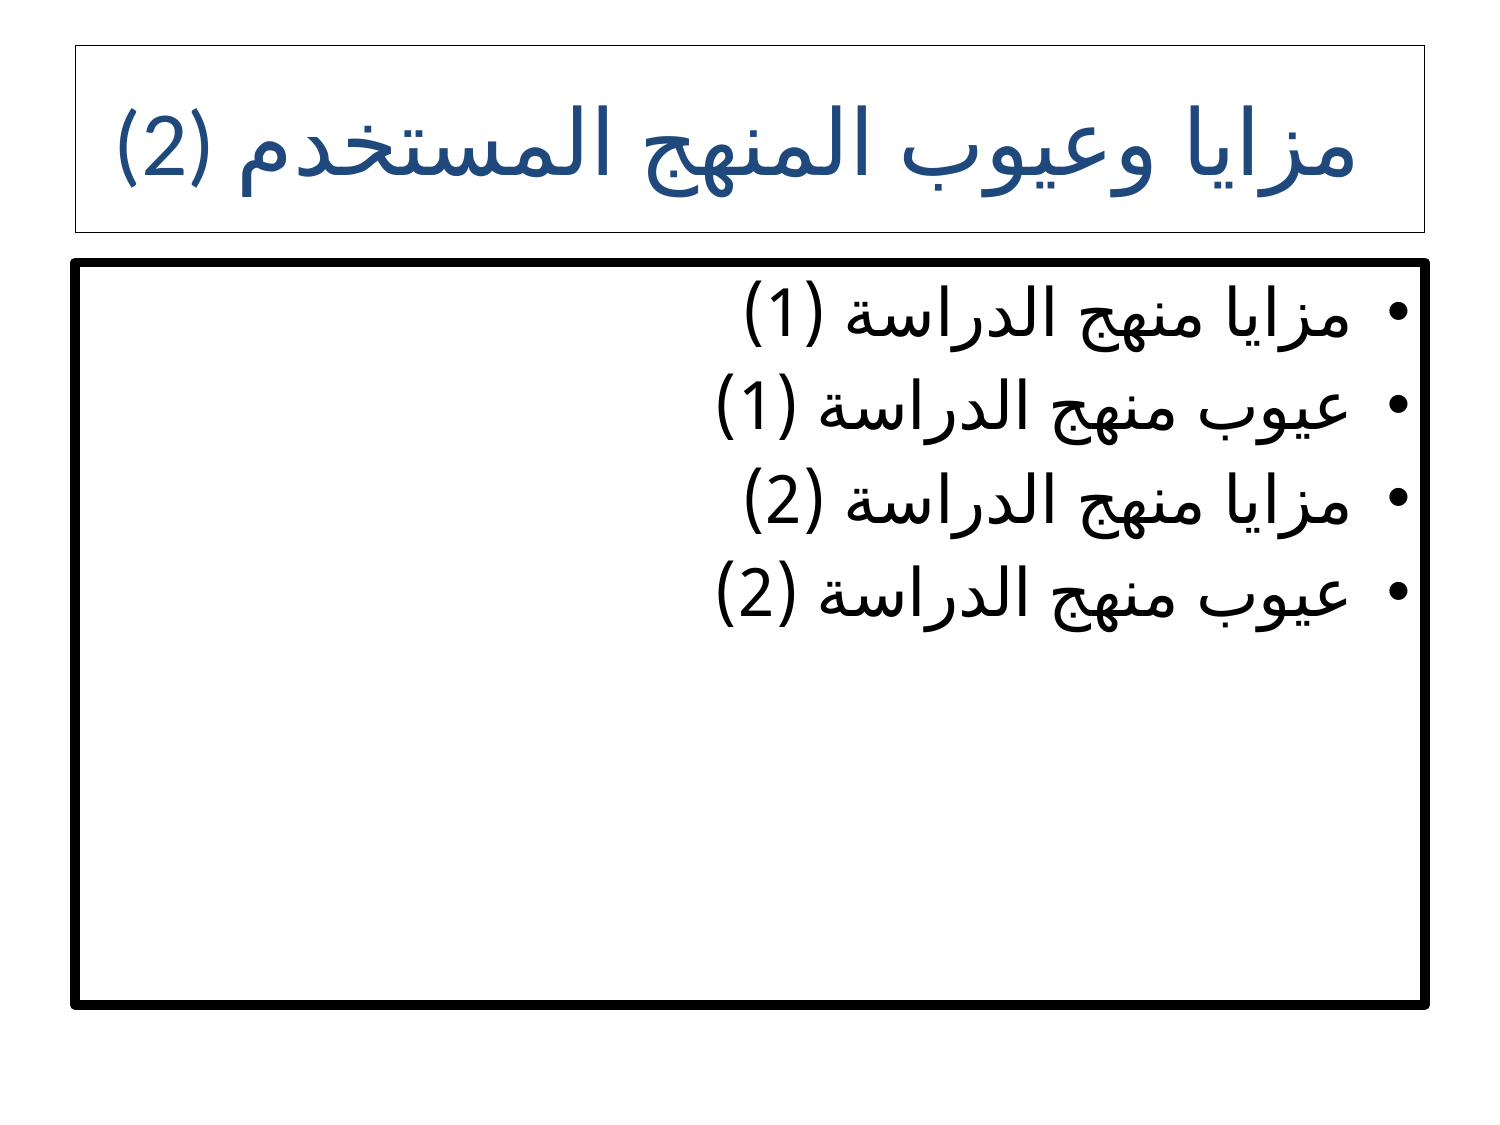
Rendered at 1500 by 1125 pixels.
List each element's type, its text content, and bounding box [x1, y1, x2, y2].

list مزايا منهج الدراسة (1) عيوب منهج الدراسة (1) مزايا منهج الدراسة (2) عيوب منهج الدراسة (2) [75, 262, 1425, 1005]
title (2) مزايا وعيوب المنهج المستخدم [75, 45, 1425, 233]
